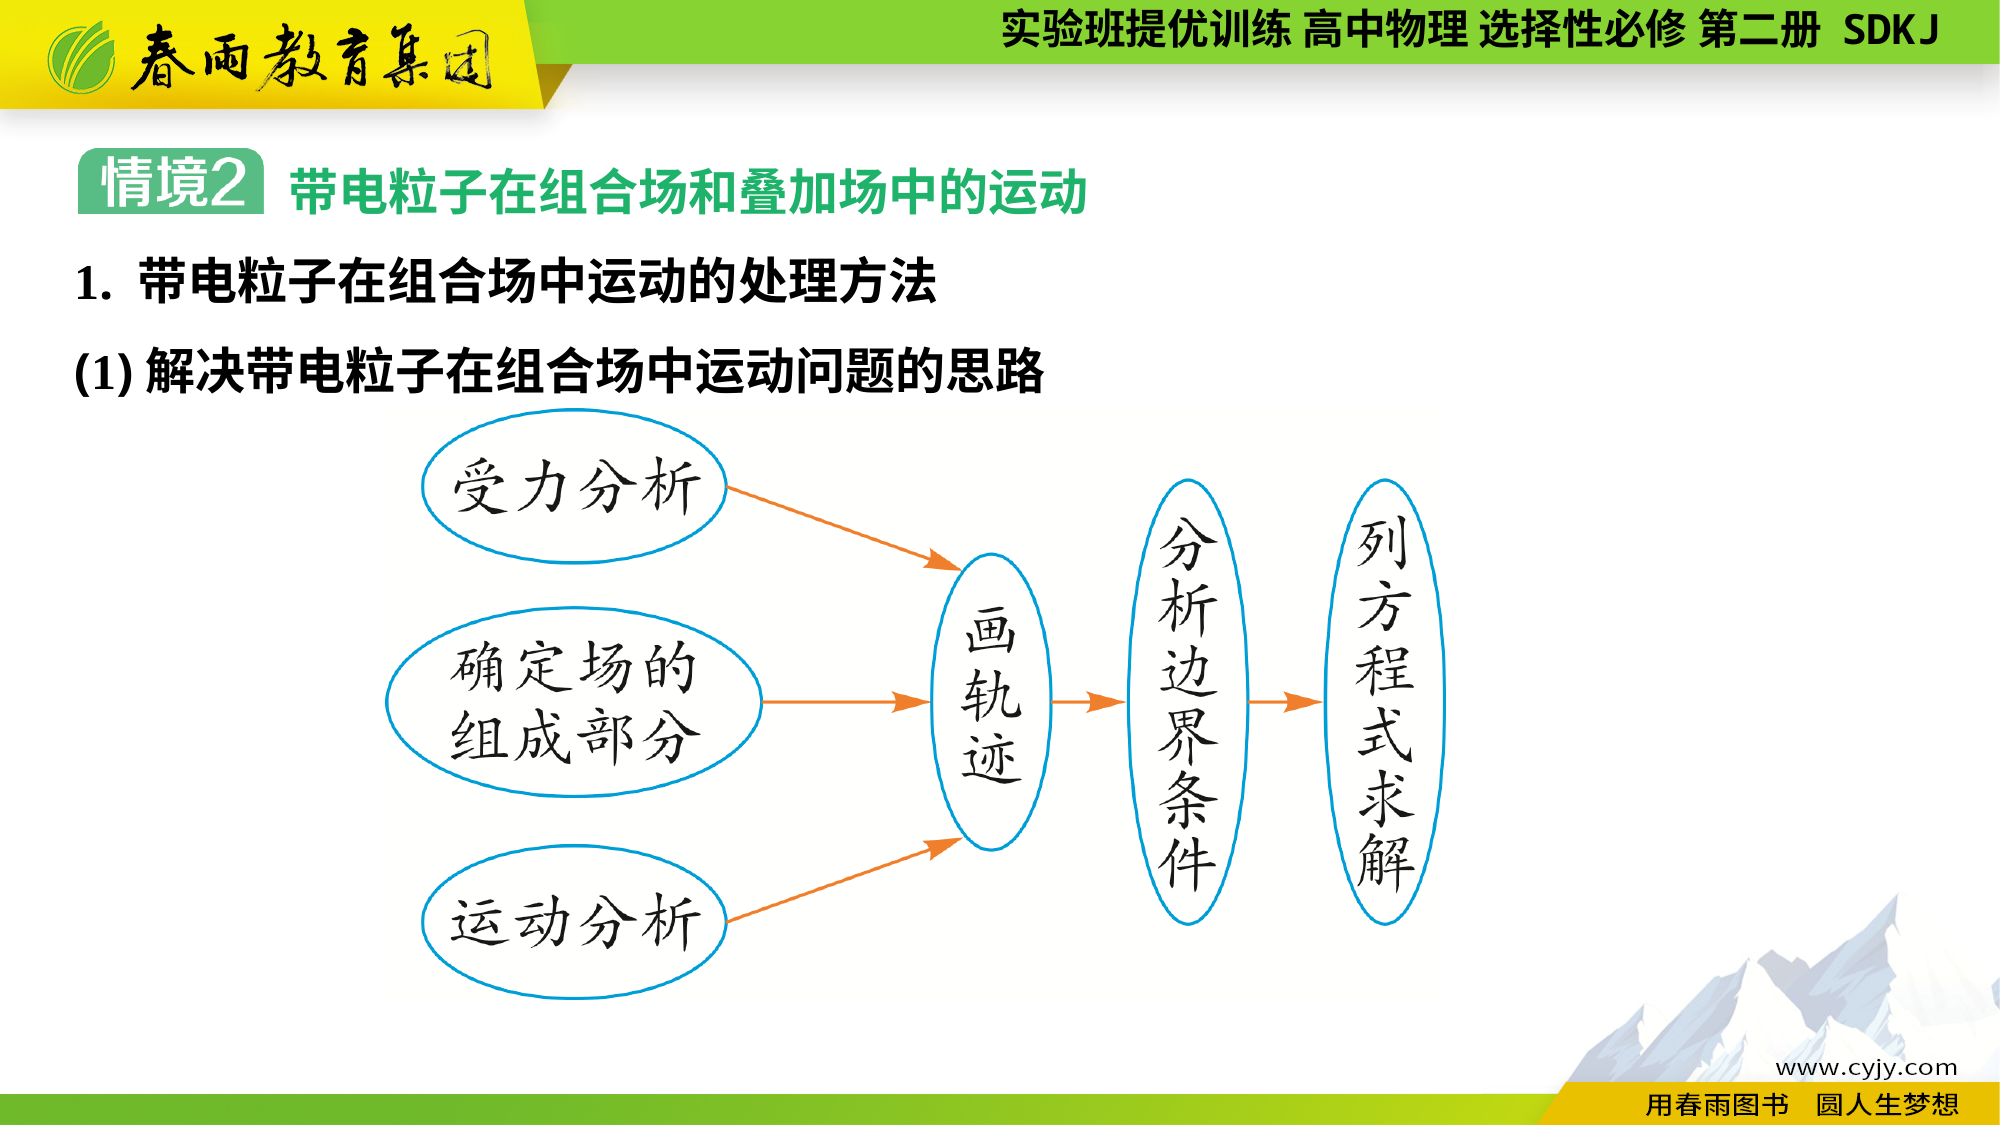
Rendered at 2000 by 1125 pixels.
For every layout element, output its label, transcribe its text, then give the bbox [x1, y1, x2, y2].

picture [0, 0, 2000, 1125]
list 带电粒子在组合场和叠加场中的运动 1. 带电粒子在组合场中运动的处理方法 (1)解决带电粒子在组合场中运动问题的思路 [59, 122, 1944, 399]
